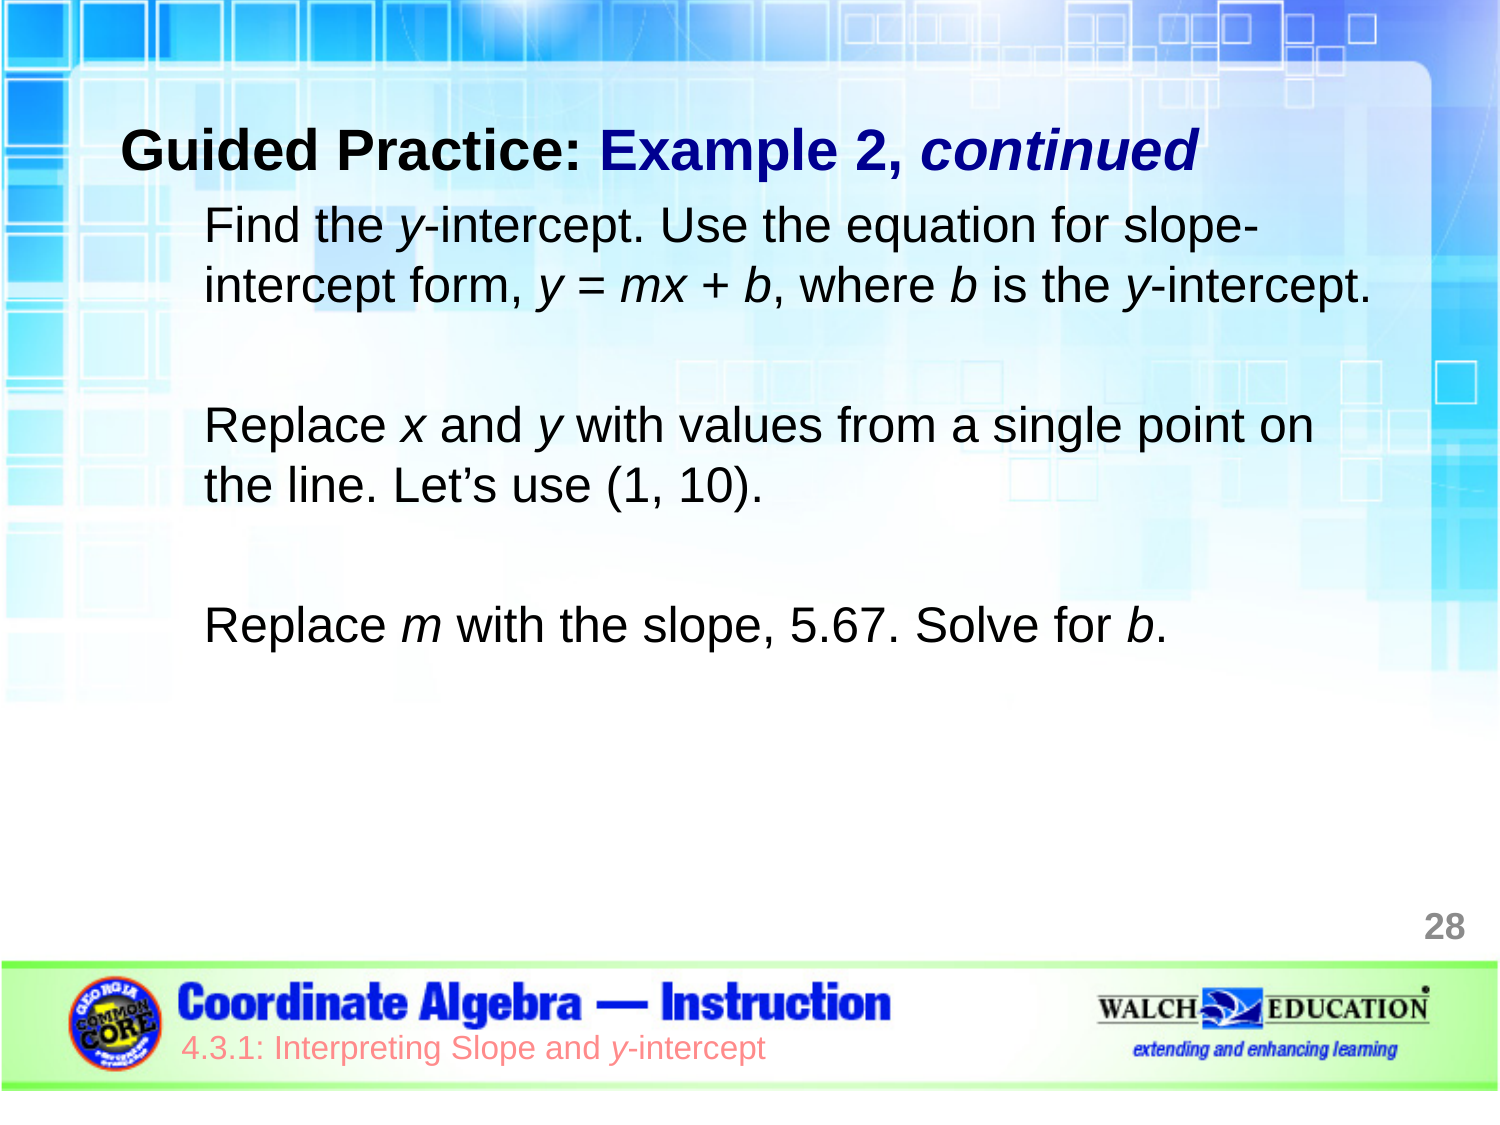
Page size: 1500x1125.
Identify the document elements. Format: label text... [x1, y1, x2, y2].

footer 4.3.1: Interpreting Slope and y-intercept [166, 1024, 1080, 1069]
slide_number 28 [1361, 901, 1481, 949]
picture [1, 0, 1500, 1091]
subtitle Guided Practice: Example 2, continued Find the y-intercept. Use the equation for slope-intercept form, y = mx + b, where b is the y-intercept. Replace x and y with values from a single point on the line. Let’s use (1, 10). Replace m with the slope, 5.67. Solve for b. [105, 105, 1392, 925]
